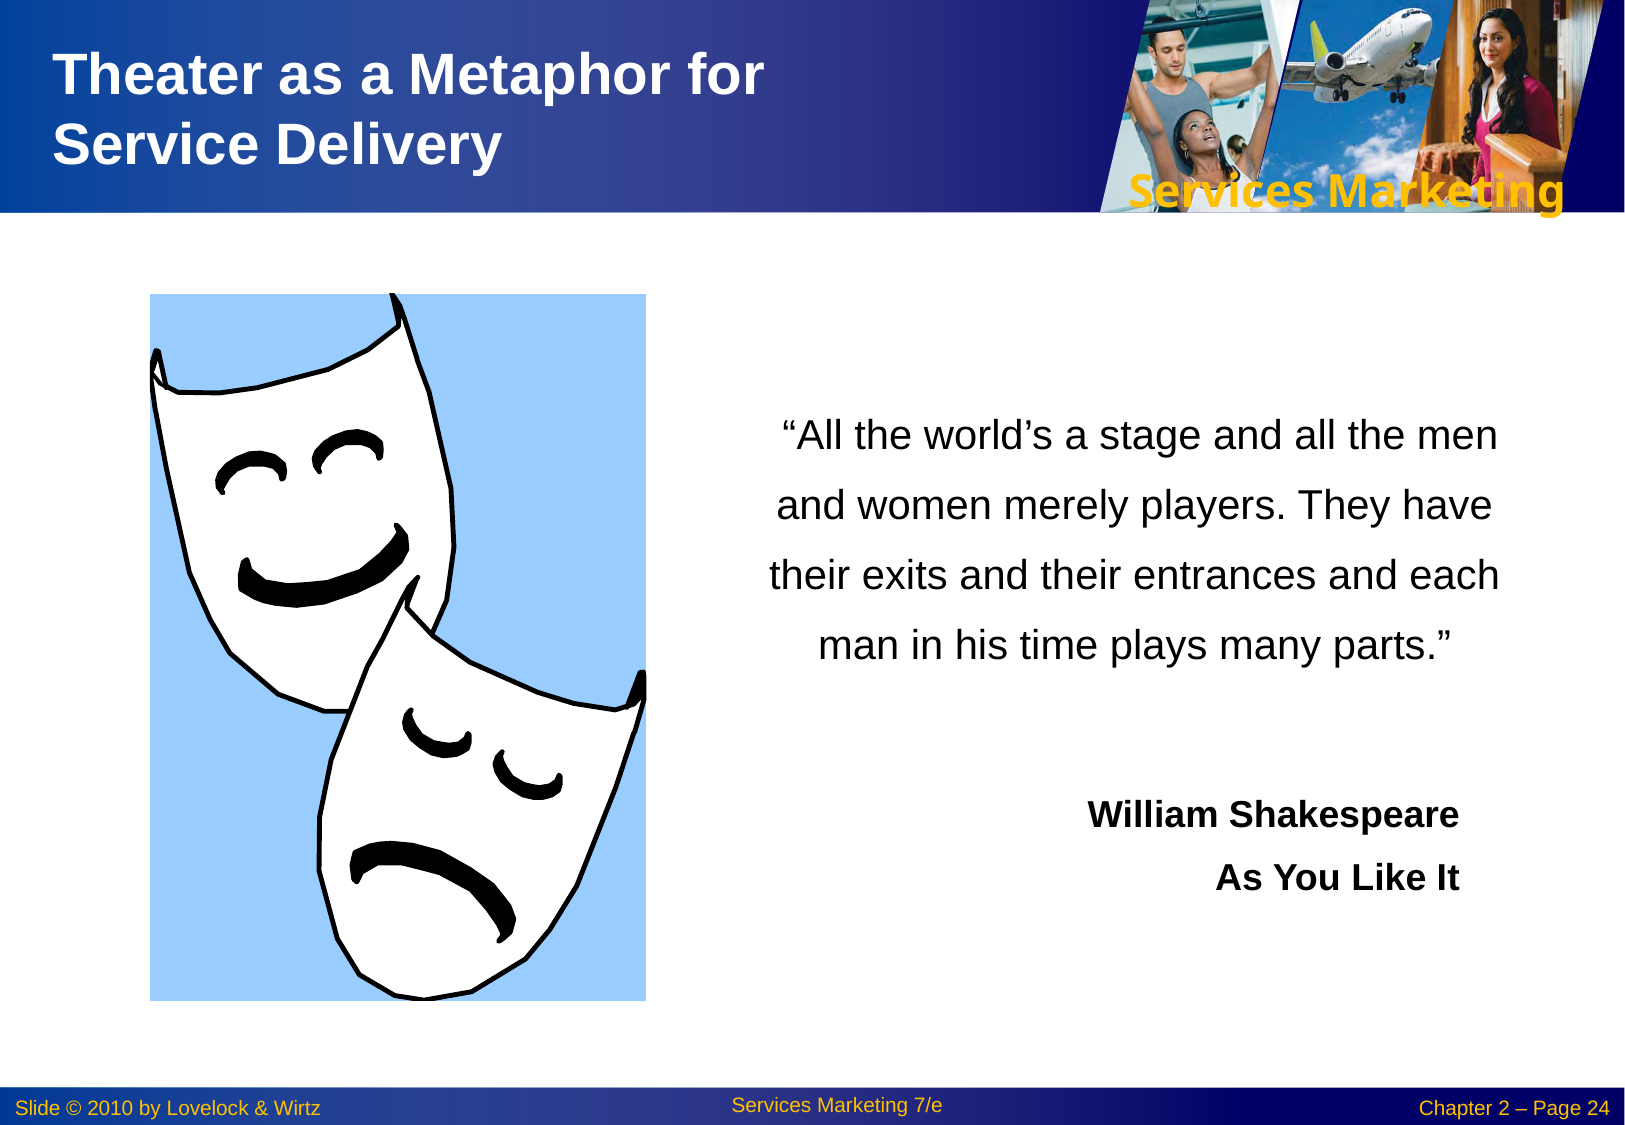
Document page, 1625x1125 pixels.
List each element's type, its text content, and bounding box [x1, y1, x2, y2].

picture [1162, 186, 1172, 192]
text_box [711, 337, 1550, 746]
title Theater as a Metaphor for Service Delivery [36, 37, 1088, 176]
picture [1546, 187, 1556, 202]
picture [1100, 0, 1604, 213]
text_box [149, 293, 647, 1001]
text_box William Shakespeare As You Like It [787, 764, 1475, 906]
